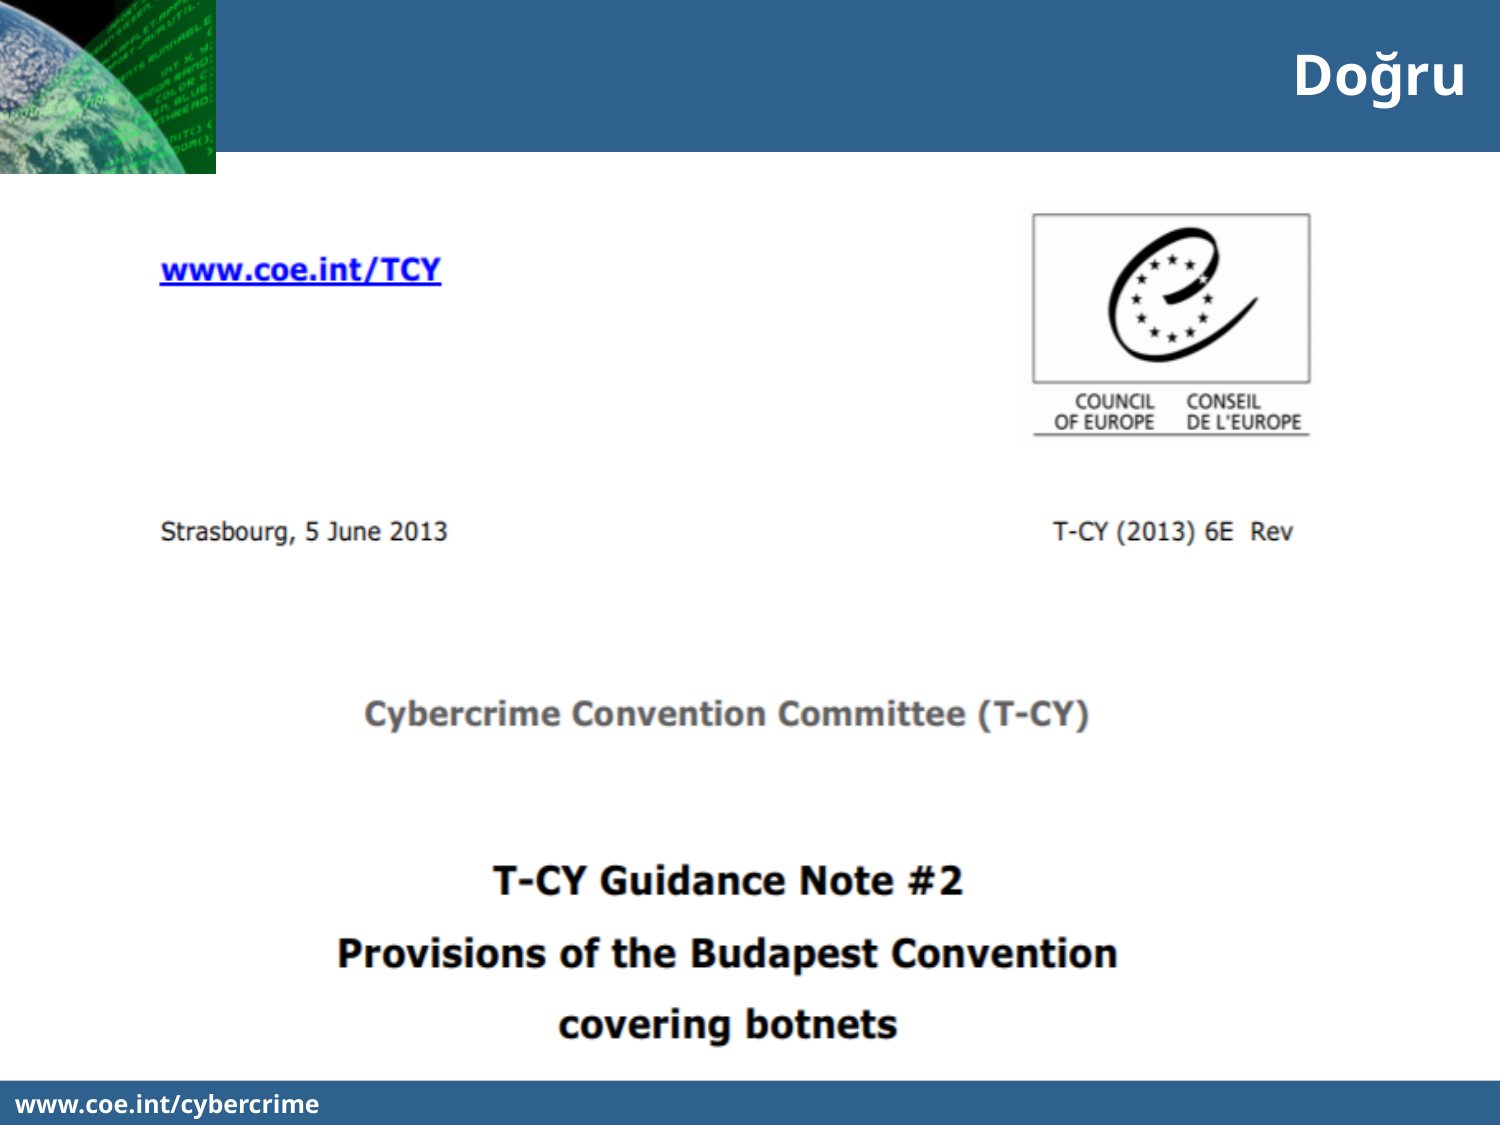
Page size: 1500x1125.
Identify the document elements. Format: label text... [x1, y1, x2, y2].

text_box [220, 0, 1500, 151]
picture [0, 0, 1500, 1083]
text_box www.coe.int/cybercrime [0, 1089, 1500, 1125]
text_box Doğru [230, 31, 1483, 114]
